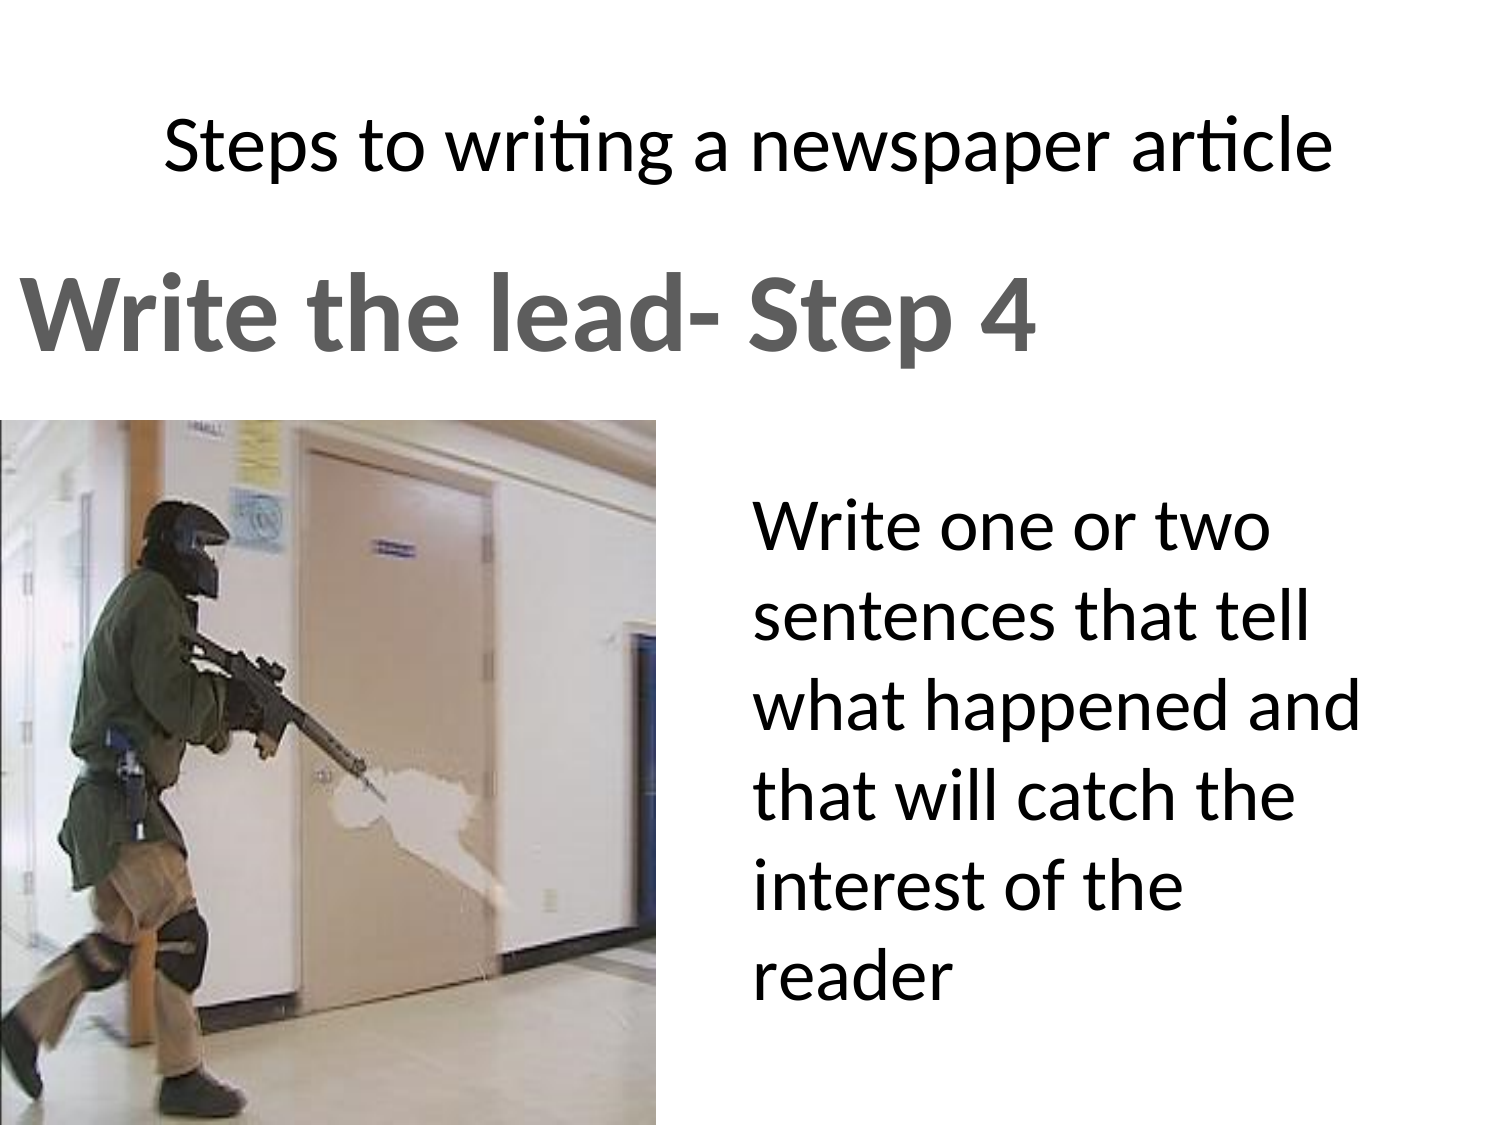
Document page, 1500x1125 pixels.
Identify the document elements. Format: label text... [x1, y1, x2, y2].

text_box Write the lead- Step 4 [4, 231, 1054, 382]
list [0, 420, 656, 1125]
text_box Write one or two sentences that tell what happened and that will catch the interest of the reader [738, 467, 1412, 1023]
title Steps to writing a newspaper article [75, 45, 1425, 233]
